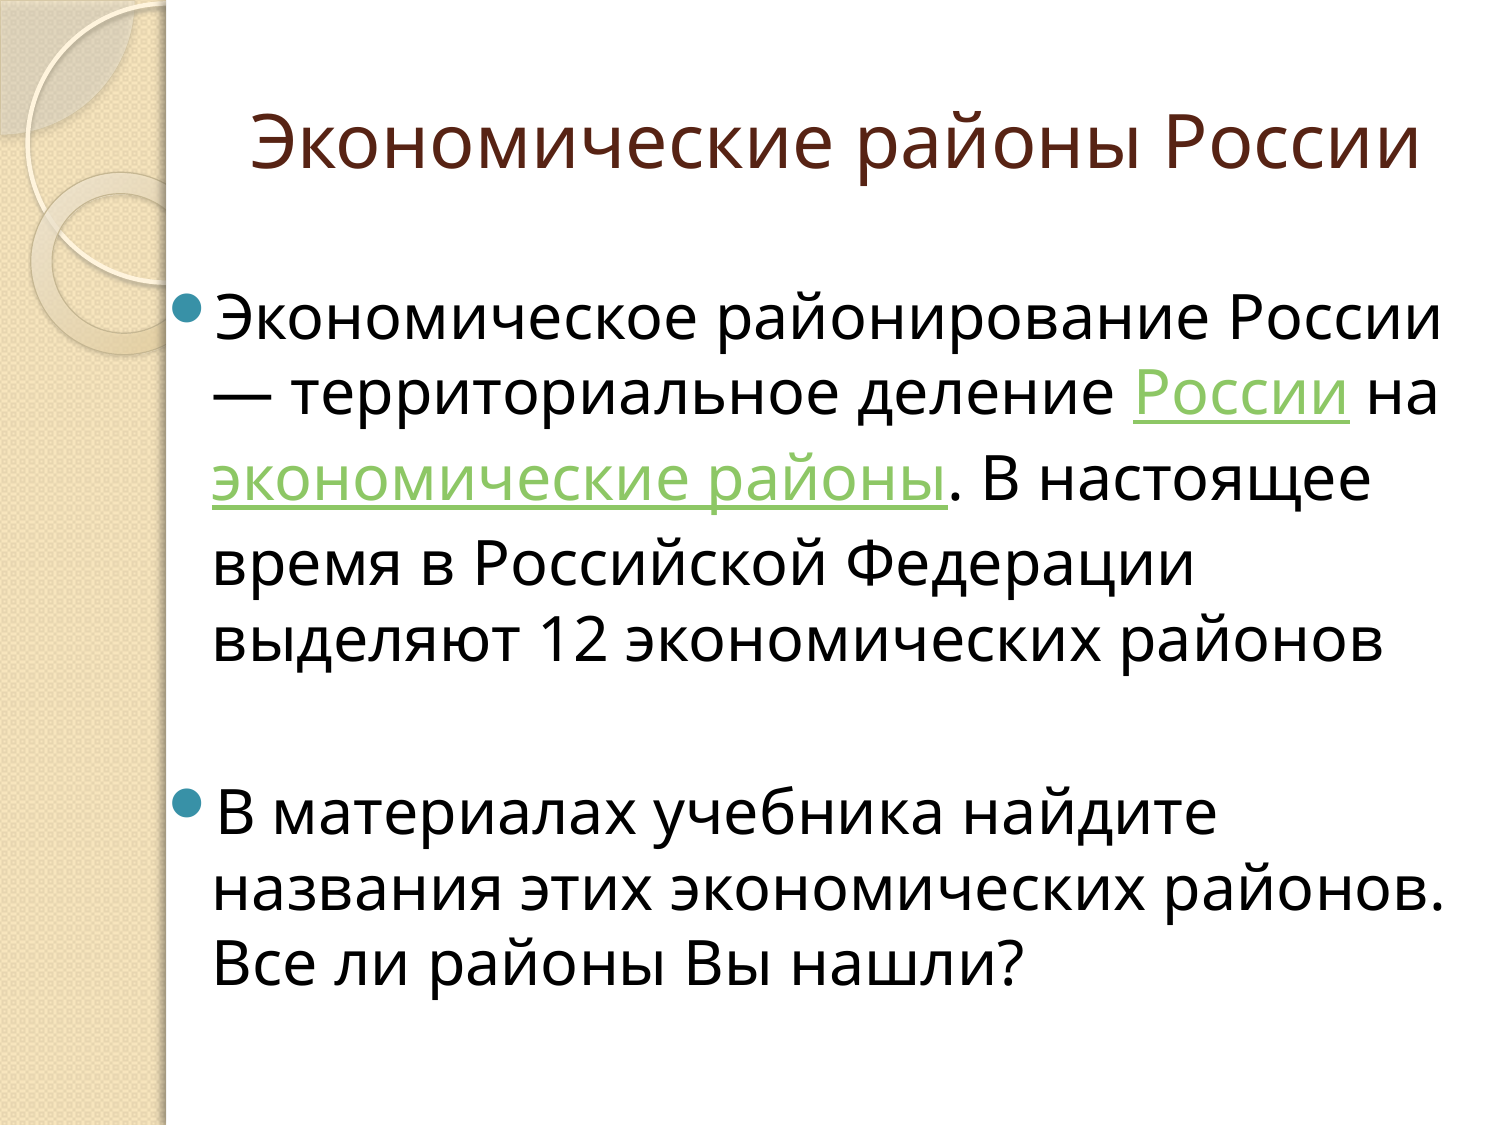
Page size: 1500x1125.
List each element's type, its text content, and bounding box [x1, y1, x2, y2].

list Экономическое районирование России — территориальное деление России на экономические районы. В настоящее время в Российской Федерации выделяют 12 экономических районов В материалах учебника найдите названия этих экономических районов. Все ли районы Вы нашли? [140, 269, 1466, 1025]
title Экономические районы России [235, 45, 1466, 233]
